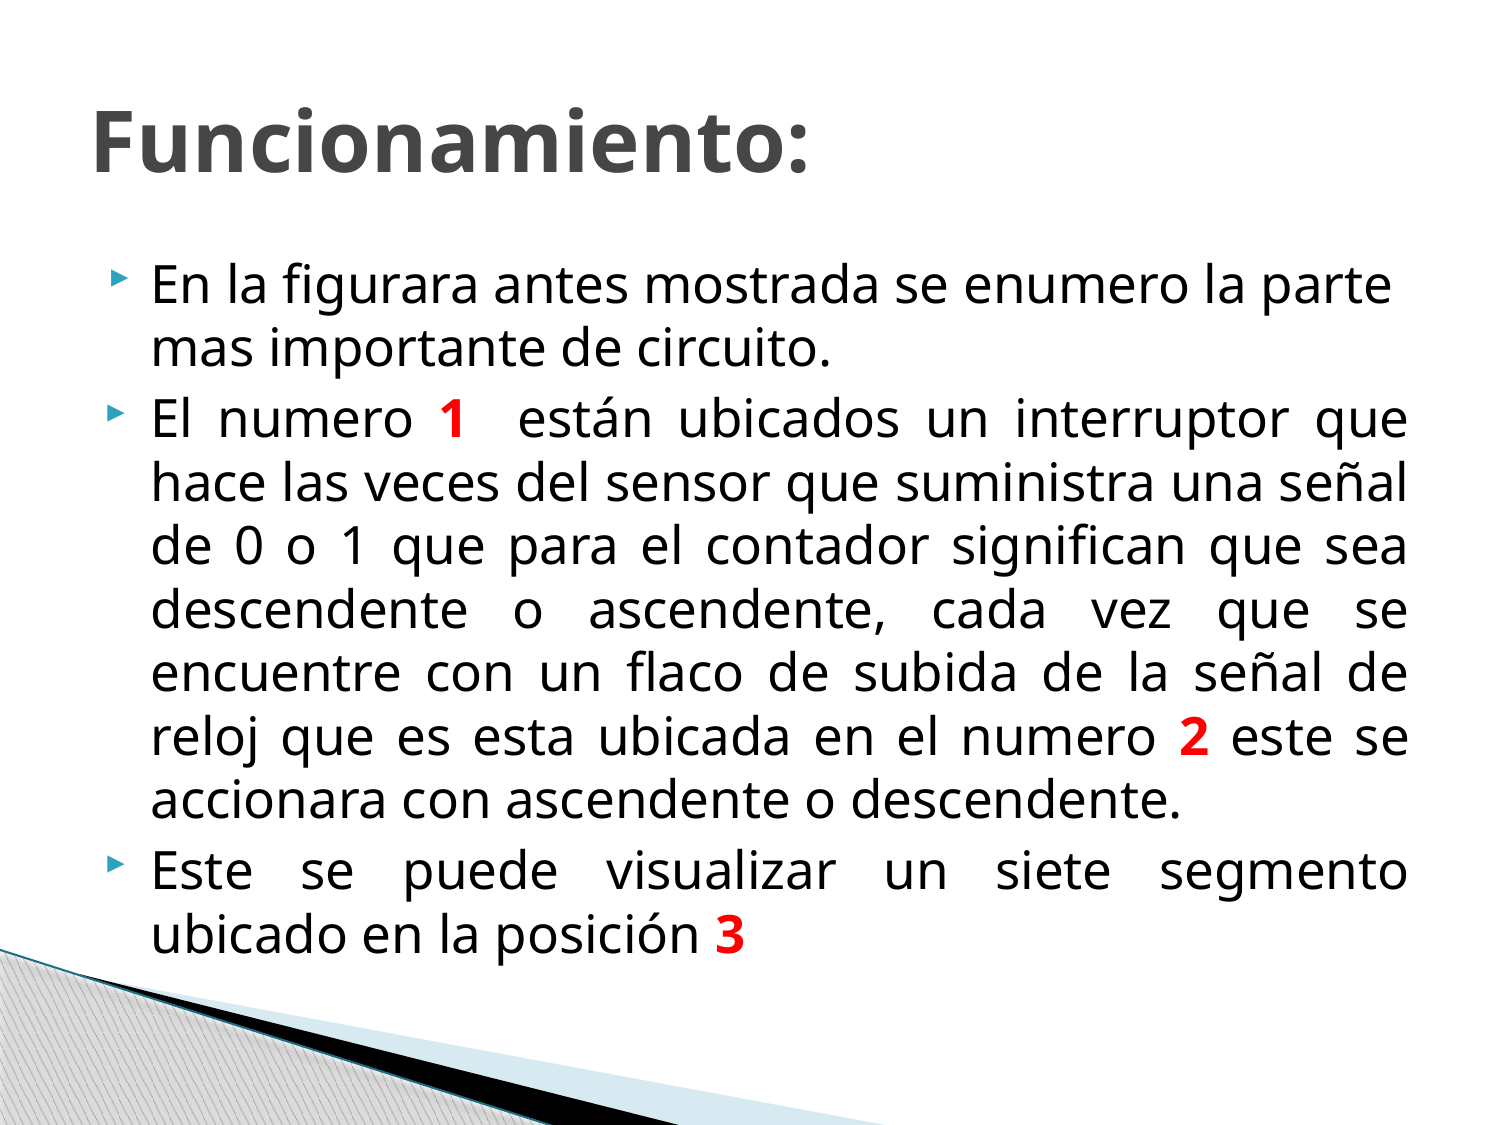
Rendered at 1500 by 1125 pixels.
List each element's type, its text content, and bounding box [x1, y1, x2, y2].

title Funcionamiento: [75, 45, 1425, 233]
list En la figurara antes mostrada se enumero la parte mas importante de circuito. El numero 1 están ubicados un interruptor que hace las veces del sensor que suministra una señal de 0 o 1 que para el contador significan que sea descendente o ascendente, cada vez que se encuentre con un flaco de subida de la señal de reloj que es esta ubicada en el numero 2 este se accionara con ascendente o descendente. Este se puede visualizar un siete segmento ubicado en la posición 3 [75, 243, 1425, 986]
